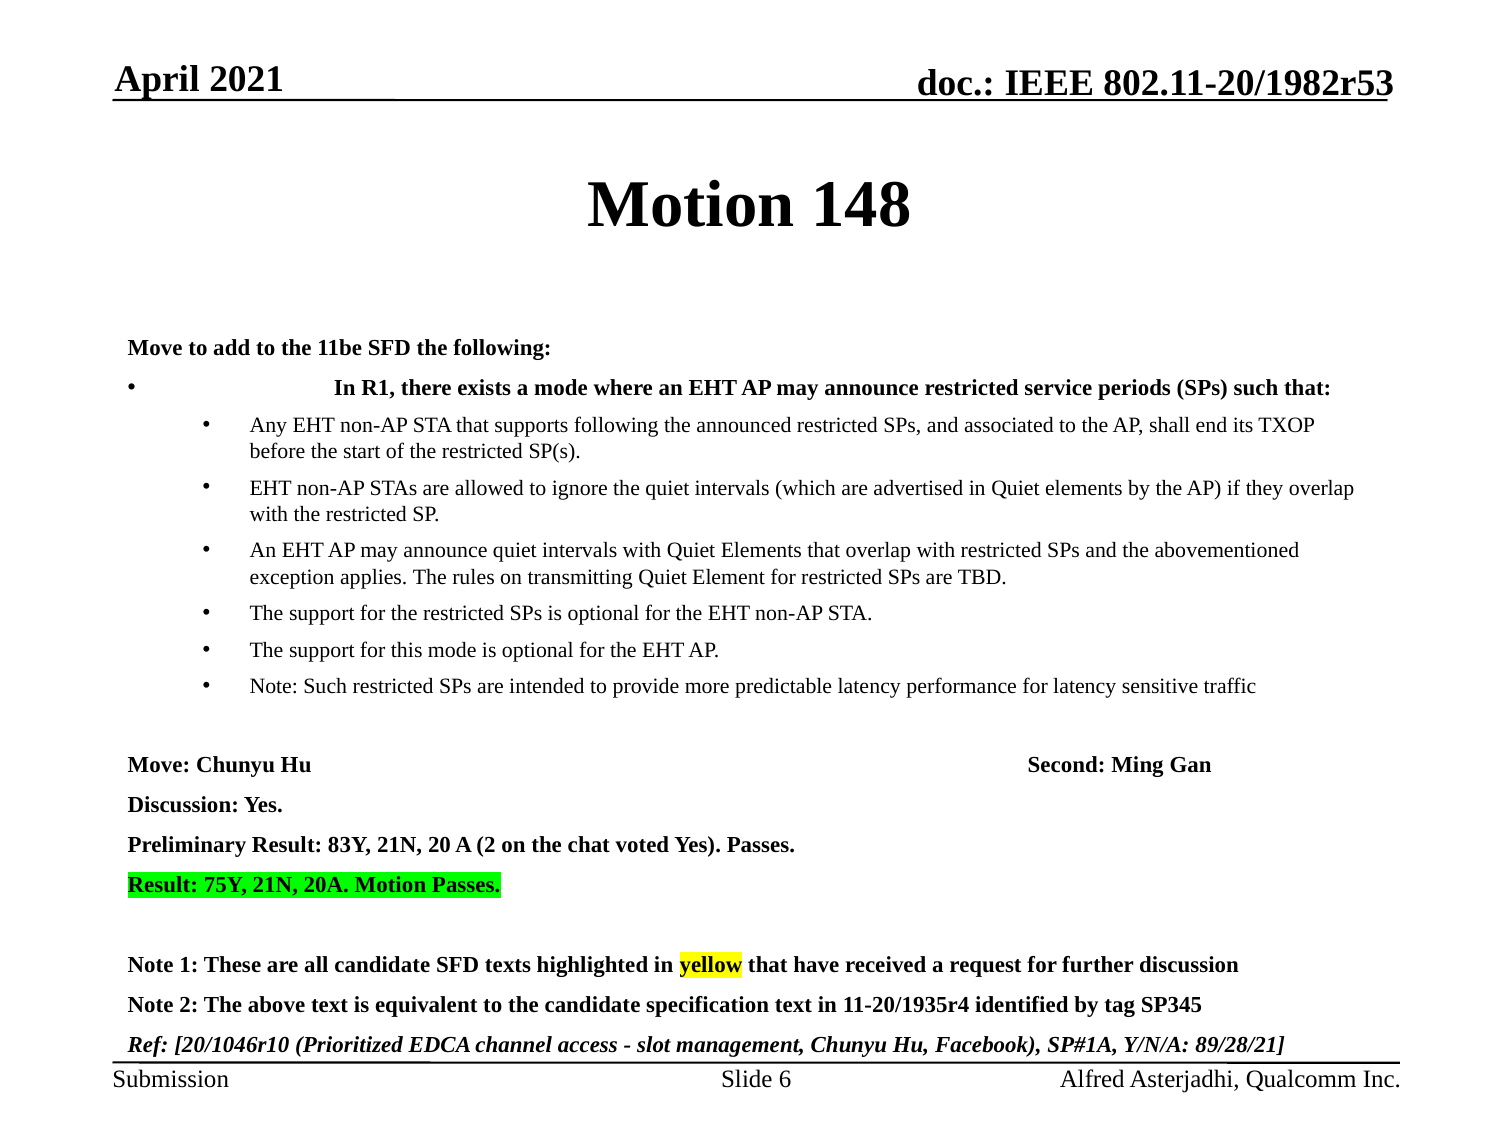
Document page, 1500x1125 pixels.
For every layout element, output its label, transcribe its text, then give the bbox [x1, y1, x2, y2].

list Move to add to the 11be SFD the following: In R1, there exists a mode where an EHT AP may announce restricted service periods (SPs) such that: Any EHT non-AP STA that supports following the announced restricted SPs, and associated to the AP, shall end its TXOP before the start of the restricted SP(s). EHT non-AP STAs are allowed to ignore the quiet intervals (which are advertised in Quiet elements by the AP) if they overlap with the restricted SP. An EHT AP may announce quiet intervals with Quiet Elements that overlap with restricted SPs and the abovementioned exception applies. The rules on transmitting Quiet Element for restricted SPs are TBD. The support for the restricted SPs is optional for the EHT non-AP STA. The support for this mode is optional for the EHT AP. Note: Such restricted SPs are intended to provide more predictable latency performance for latency sensitive traffic Move: Chunyu Hu Second: Ming Gan Discussion: Yes. Preliminary Result: 83Y, 21N, 20 A (2 on the chat voted Yes). Passes. Result: 75Y, 21N, 20A. Motion Passes. Note 1: These are all candidate SFD texts highlighted in yellow that have received a request for further discussion Note 2: The above text is equivalent to the candidate specification text in 11-20/1935r4 identified by tag SP345 Ref: [20/1046r10 (Prioritized EDCA channel access - slot management, Chunyu Hu, Facebook), SP#1A, Y/N/A: 89/28/21] [112, 324, 1388, 1063]
title Motion 148 [112, 112, 1388, 288]
slide_number Slide 6 [712, 1061, 800, 1123]
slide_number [114, 54, 423, 100]
footer Alfred Asterjadhi, Qualcomm Inc. [878, 1061, 1402, 1093]
